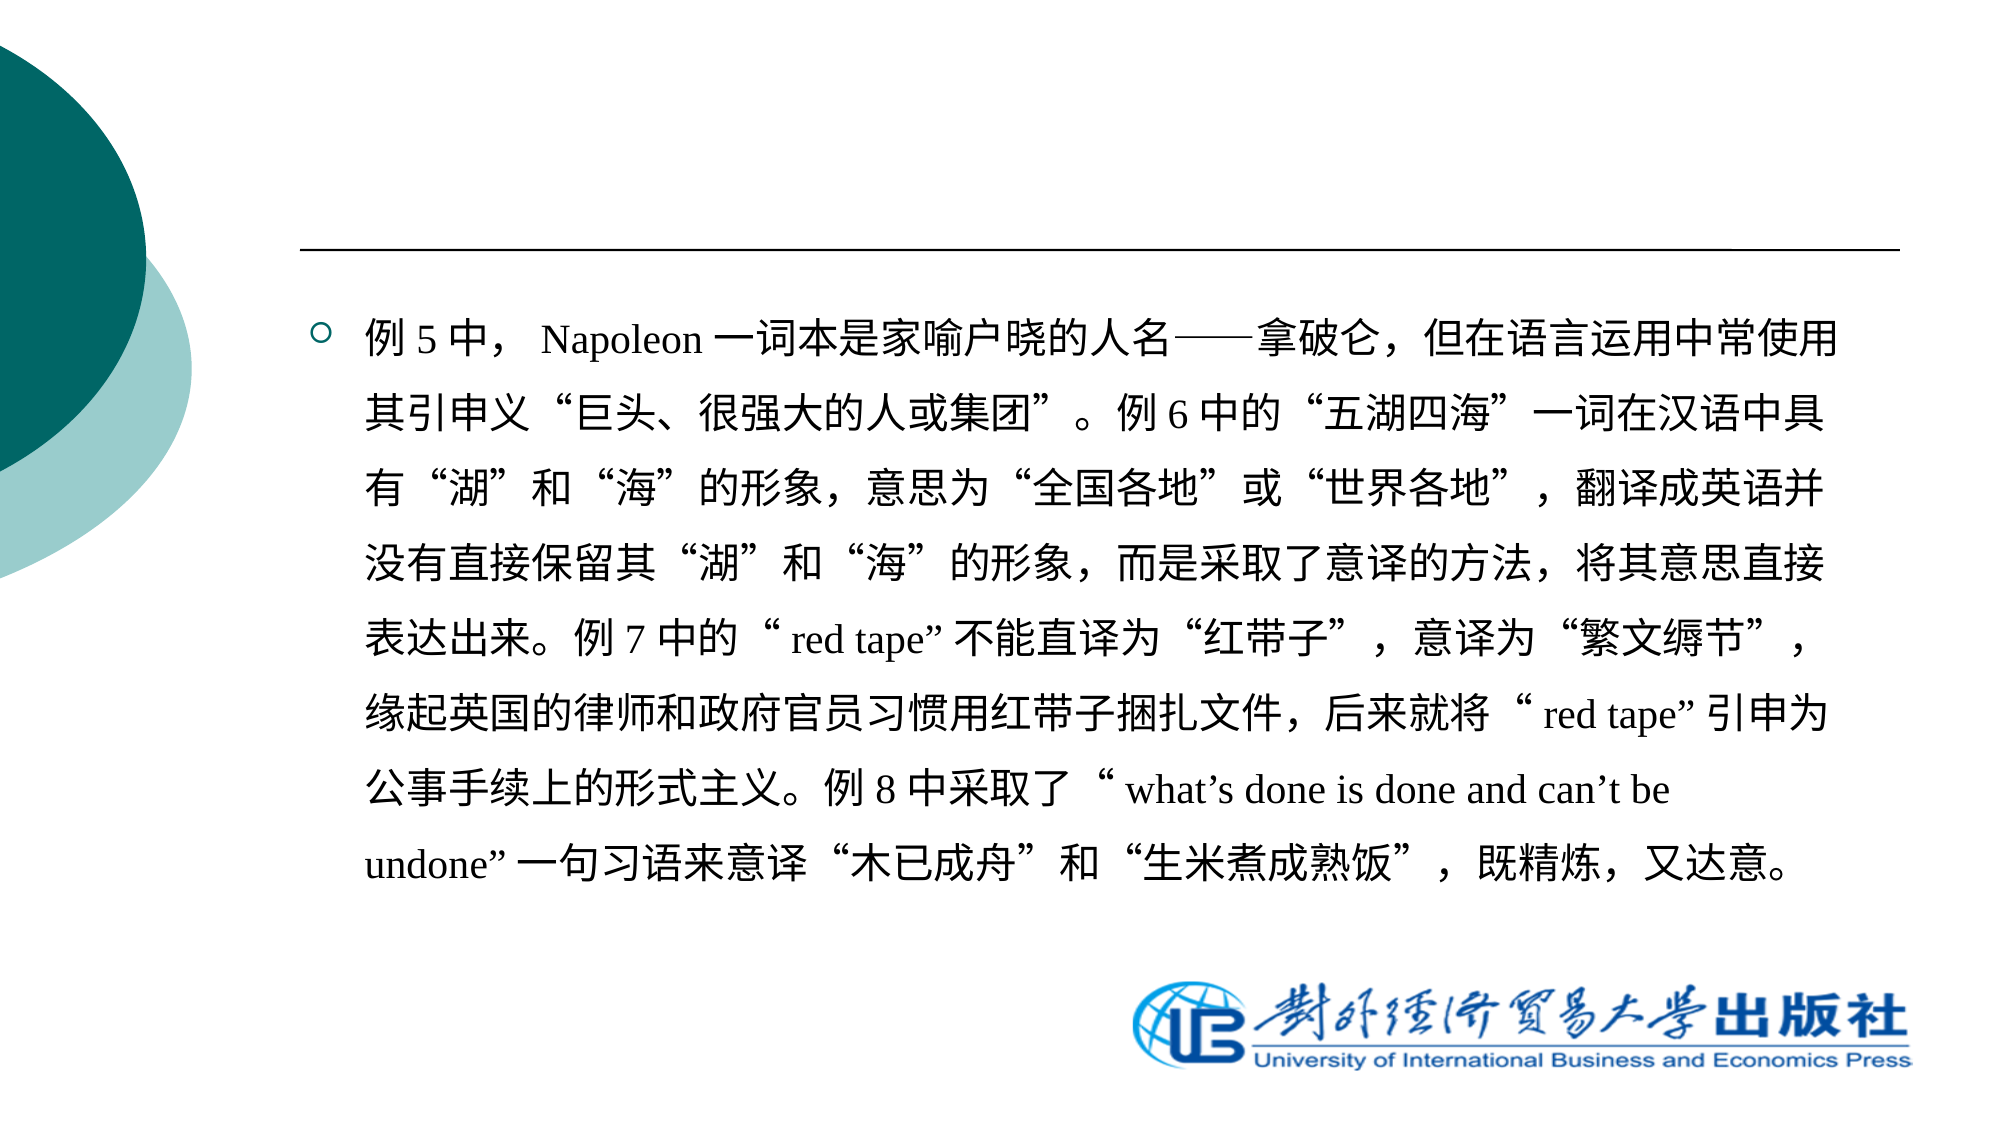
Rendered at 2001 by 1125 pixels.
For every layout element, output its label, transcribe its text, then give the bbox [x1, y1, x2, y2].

list 例5中，Napoleon一词本是家喻户晓的人名——拿破仑，但在语言运用中常使用其引申义“巨头、很强大的人或集团”。例6中的“五湖四海”一词在汉语中具有“湖”和“海”的形象，意思为“全国各地”或“世界各地”，翻译成英语并没有直接保留其“湖”和“海”的形象，而是采取了意译的方法，将其意思直接表达出来。例7中的“red tape”不能直译为“红带子”，意译为“繁文缛节”，缘起英国的律师和政府官员习惯用红带子捆扎文件，后来就将“red tape”引申为公事手续上的形式主义。例8中采取了“what’s done is done and can’t be undone”一句习语来意译“木已成舟”和“生米煮成熟饭”，既精炼，又达意。 [292, 278, 1882, 1015]
picture [1054, 922, 2000, 1125]
